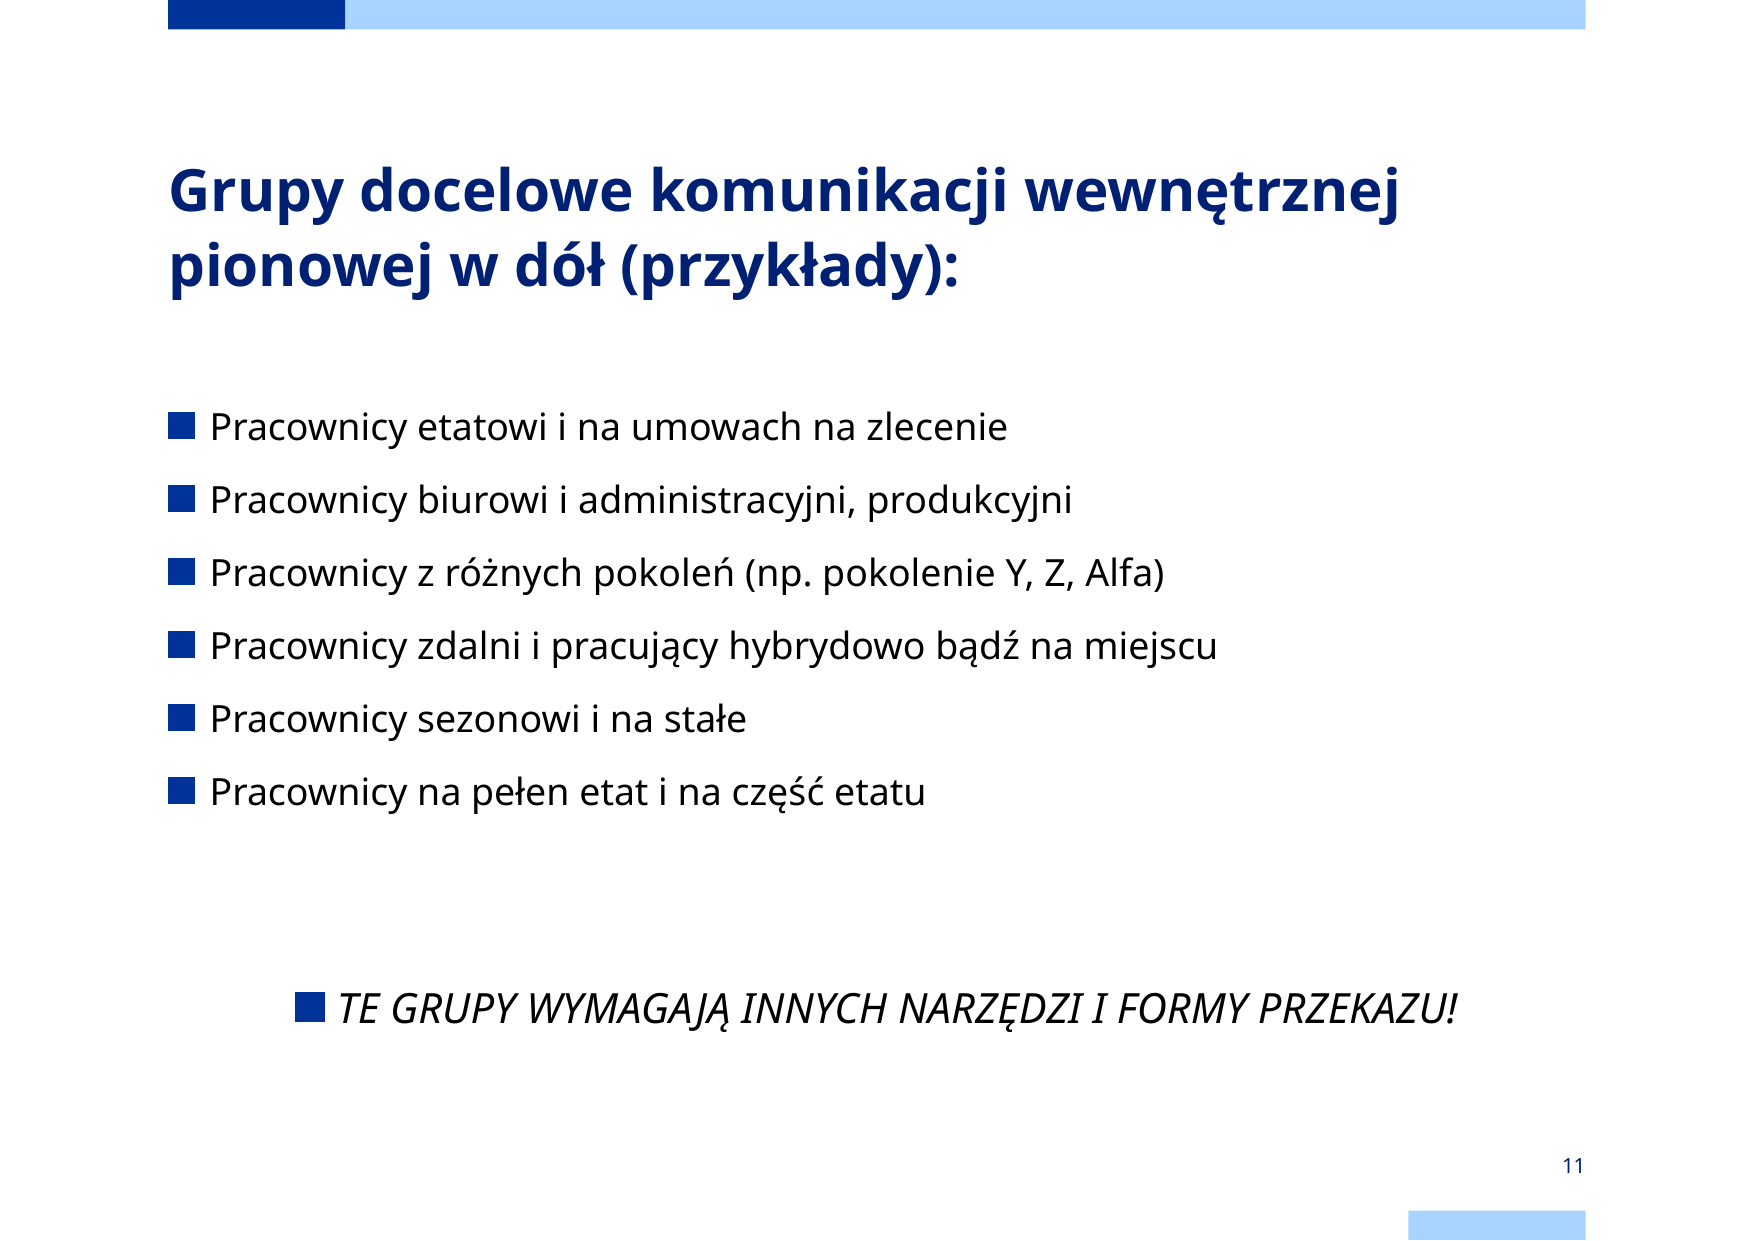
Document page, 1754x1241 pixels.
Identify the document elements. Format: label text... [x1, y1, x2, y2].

slide_number 11 [1408, 1151, 1586, 1182]
picture [168, 485, 195, 512]
picture [168, 777, 195, 804]
picture [295, 992, 325, 1022]
picture [168, 631, 195, 658]
picture [168, 704, 195, 731]
title Grupy docelowe komunikacji wewnętrznej pionowej w dół (przykłady): [168, 147, 1586, 324]
picture [168, 412, 195, 439]
picture [168, 558, 195, 585]
list Pracownicy etatowi i na umowach na zlecenie Pracownicy biurowi i administracyjni, produkcyjni Pracownicy z różnych pokoleń (np. pokolenie Y, Z, Alfa) Pracownicy zdalni i pracujący hybrydowo bądź na miejscu Pracownicy sezonowi i na stałe Pracownicy na pełen etat i na część etatu Te grupy wymagają innych narzędzi i formy przekazu! [168, 324, 1586, 1093]
